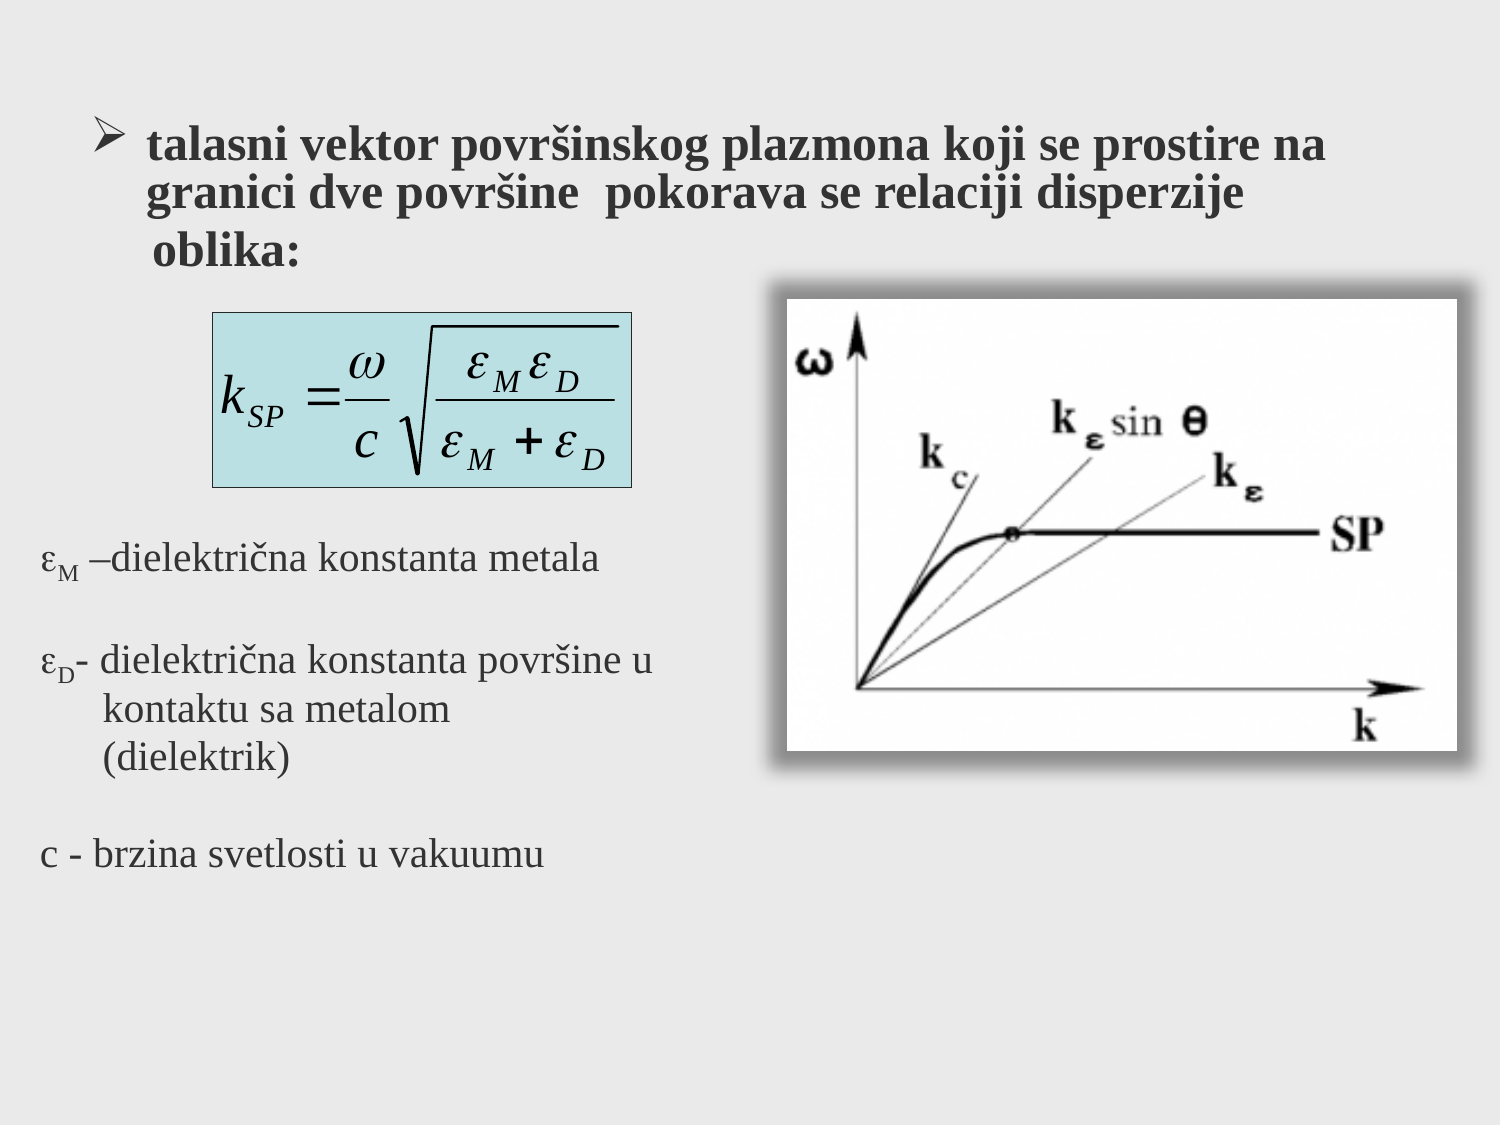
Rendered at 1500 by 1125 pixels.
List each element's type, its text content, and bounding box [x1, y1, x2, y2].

text_box M –dielektrična konstanta metala D- dielektrična konstanta površine u kontaktu sa metalom (dielektrik) c - brzina svetlosti u vakuumu [24, 527, 750, 883]
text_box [212, 312, 633, 488]
list talasni vektor površinskog plazmona koji se prostire na granici dve površine pokorava se relaciji disperzije oblika: [75, 45, 1425, 1005]
picture [787, 299, 1457, 751]
